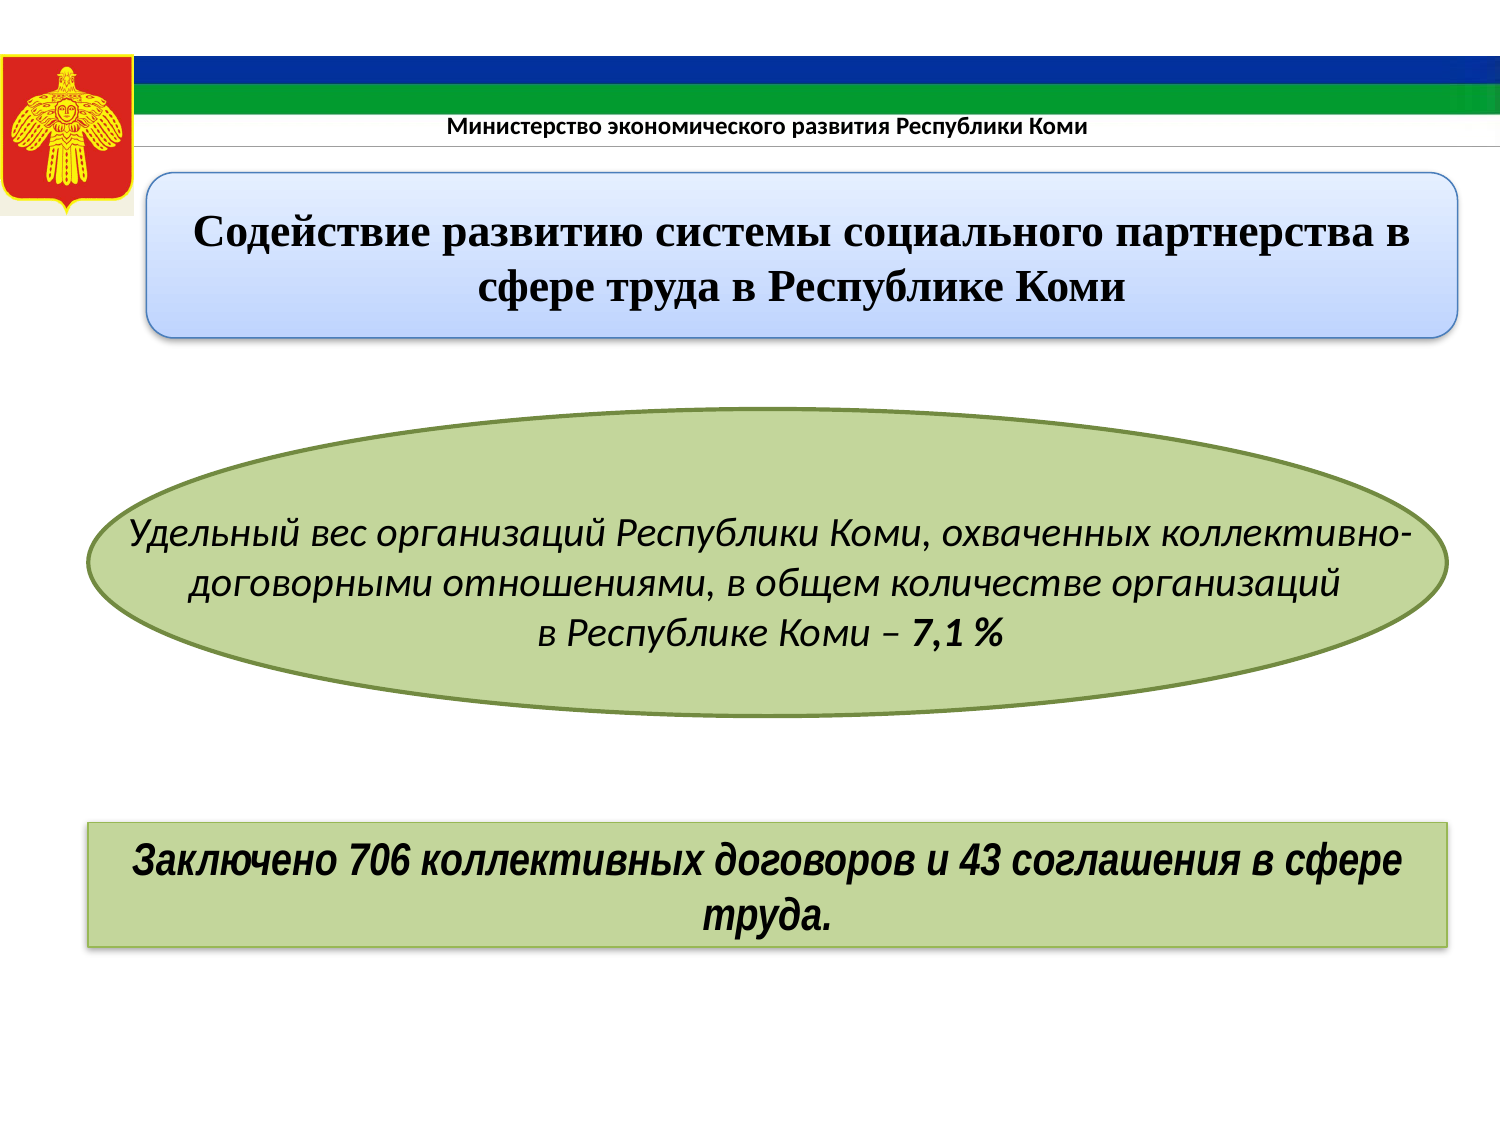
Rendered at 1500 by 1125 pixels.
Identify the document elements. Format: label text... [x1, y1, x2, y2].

text_box Удельный вес организаций Республики Коми, охваченных коллективно-договорными отношениями, в общем количестве организаций в Республике Коми – 7,1 % [36, 472, 1500, 688]
picture [0, 54, 1500, 216]
text_box [363, 688, 1173, 719]
text_box Содействие развитию системы социального партнерства в сфере труда в Республике Коми [145, 171, 1459, 339]
text_box Заключено 706 коллективных договоров и 43 соглашения в сфере труда. [87, 822, 1448, 948]
text_box [211, 406, 1324, 472]
